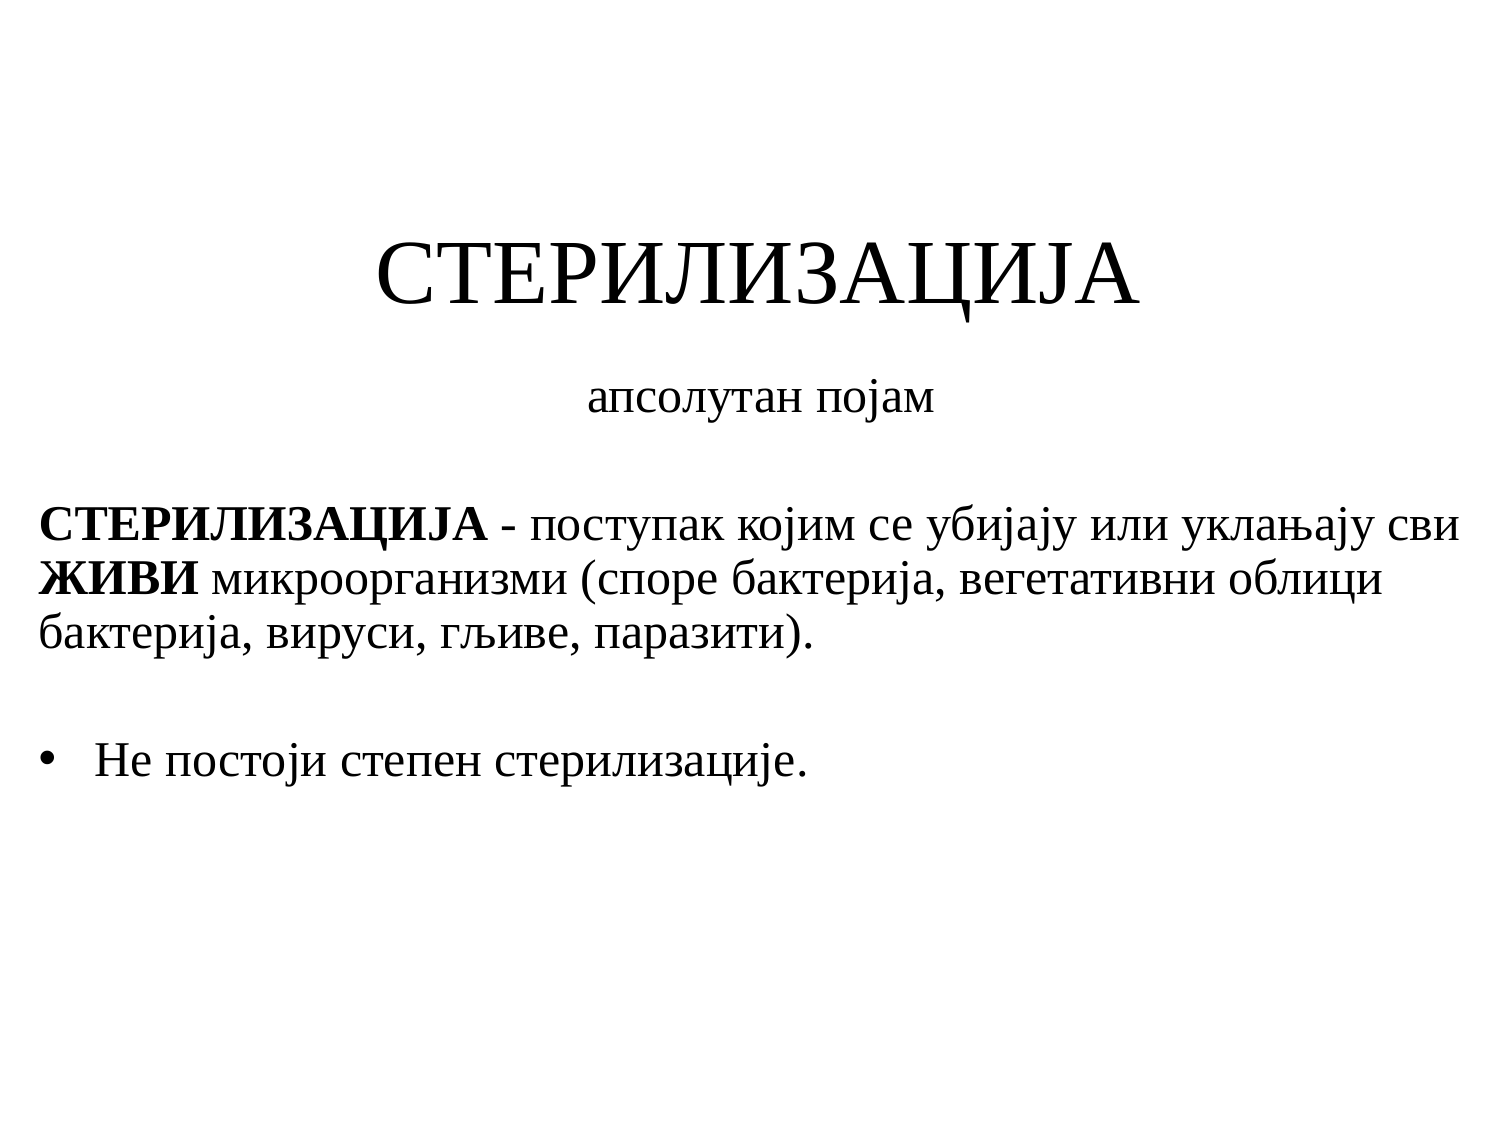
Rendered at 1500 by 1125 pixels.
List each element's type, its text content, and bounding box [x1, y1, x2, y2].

list апсолутан појам СТЕРИЛИЗАЦИЈА - поступак којим се убијају или уклањају сви ЖИВИ микроорганизми (споре бактерија, вегетативни облици бактерија, вируси, гљиве, паразити). Не постоји степен стерилизације. [23, 361, 1500, 1068]
title СТЕРИЛИЗАЦИЈА [64, 172, 1453, 361]
